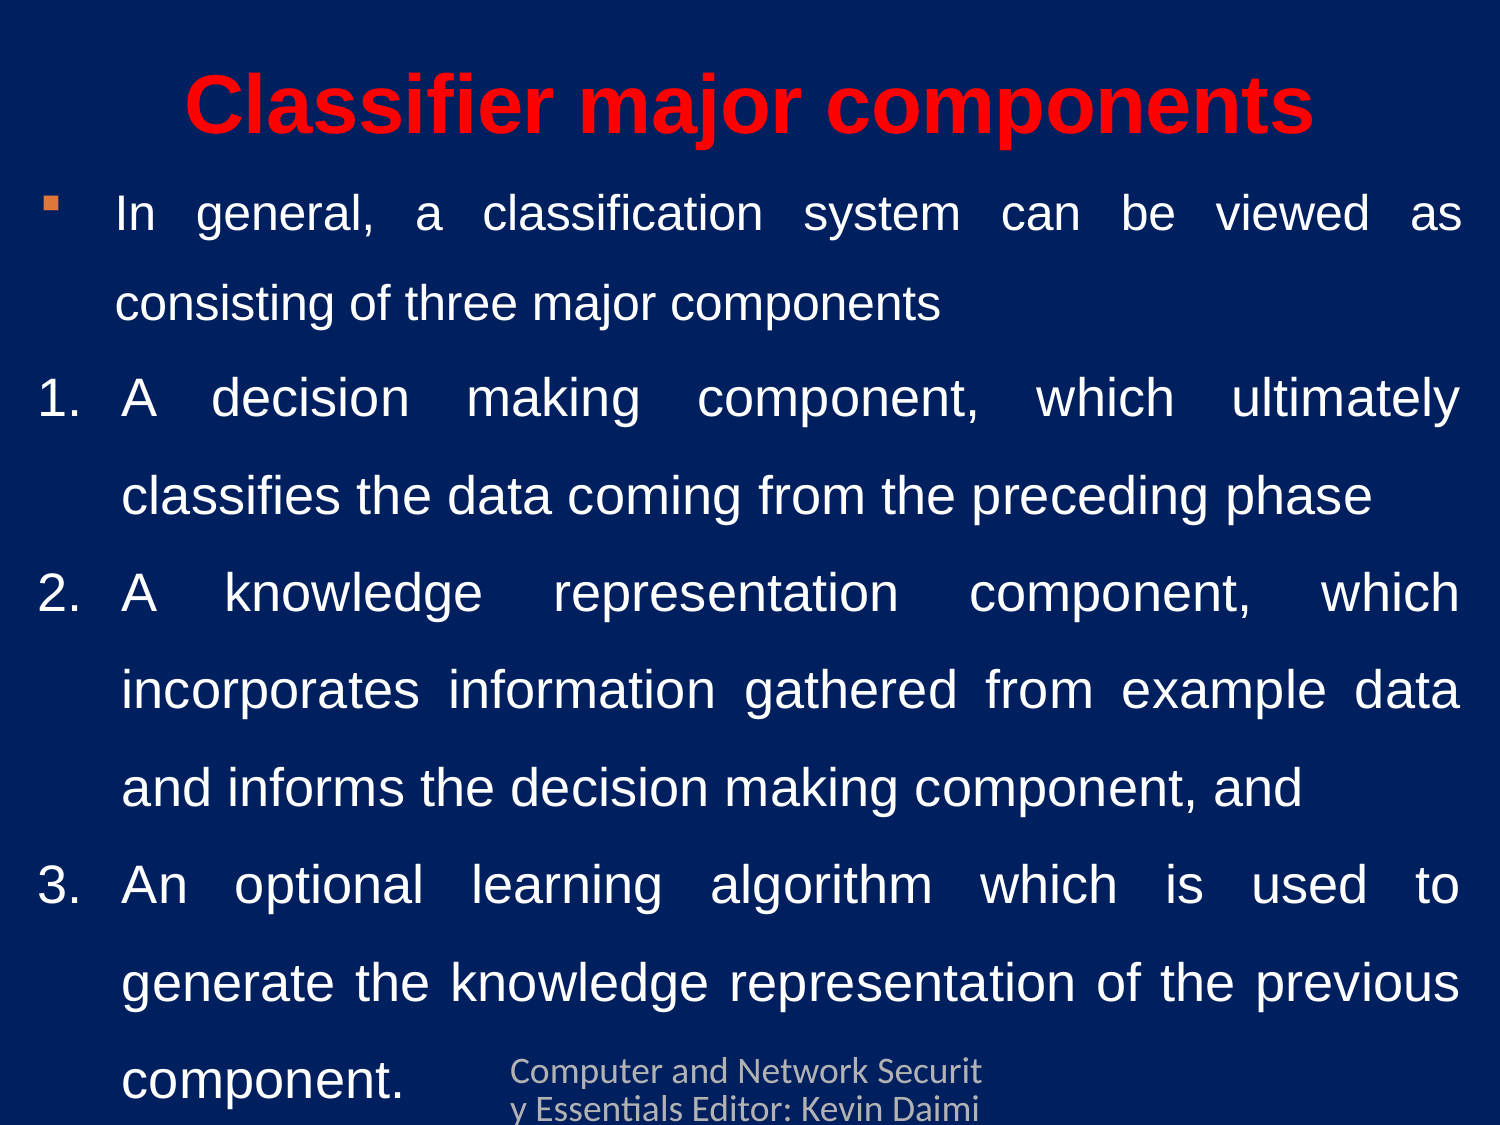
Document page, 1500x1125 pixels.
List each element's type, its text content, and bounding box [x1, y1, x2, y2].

footer Computer and Network Security Essentials Editor: Kevin Daimi Associate Editors: Guillermo Francia, Levent Ertaul, Luis H. Encinas, Eman El-Sheikh Published by Springer [510, 1046, 990, 1103]
title Classifier major components [44, 50, 1456, 149]
list In general, a classification system can be viewed as consisting of three major components A decision making component, which ultimately classifies the data coming from the preceding phase A knowledge representation component, which incorporates information gathered from example data and informs the decision making component, and An optional learning algorithm which is used to generate the knowledge representation of the previous component. [37, 149, 1463, 1108]
